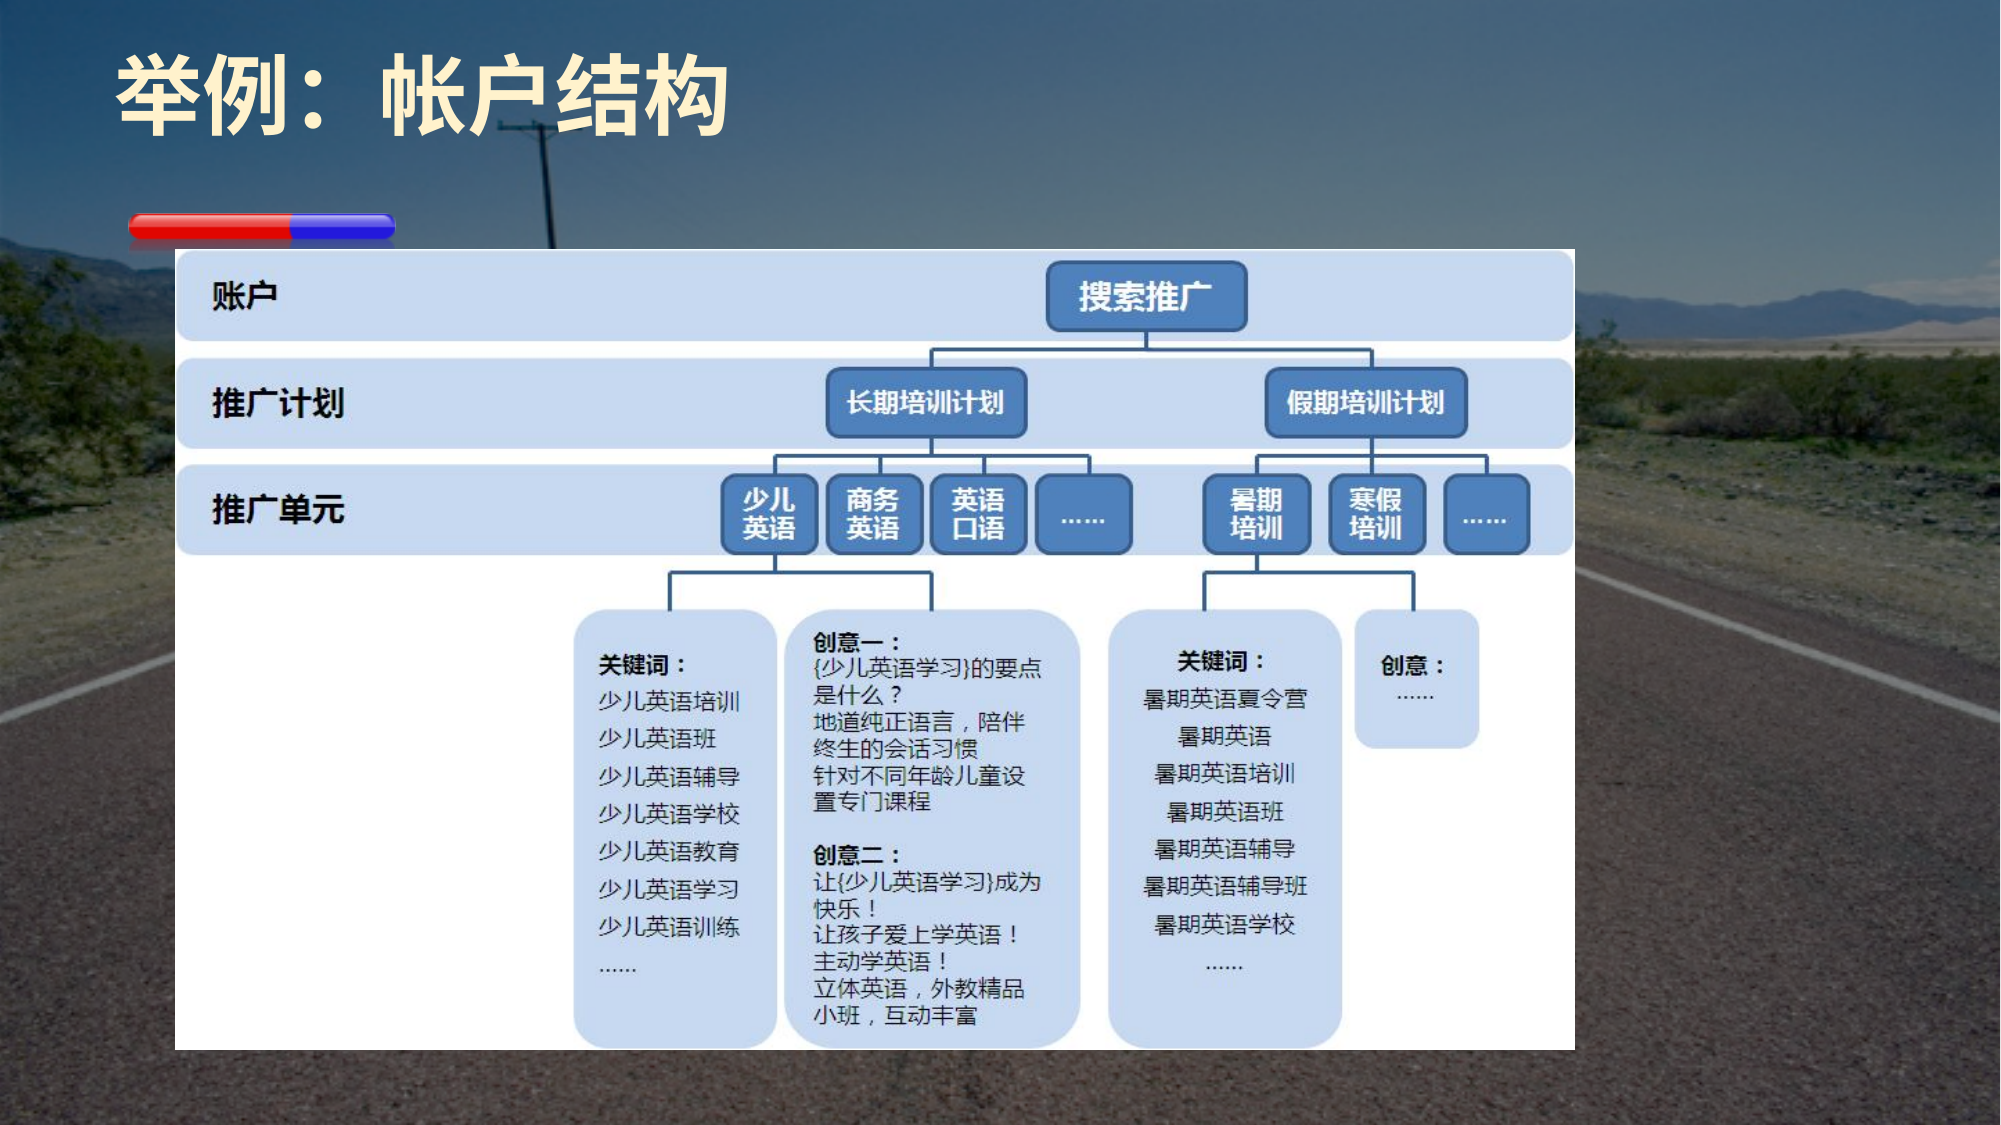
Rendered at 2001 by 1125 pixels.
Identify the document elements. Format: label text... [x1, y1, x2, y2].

picture [0, 0, 2001, 1125]
title 举例：帐户结构 [99, 45, 1521, 203]
